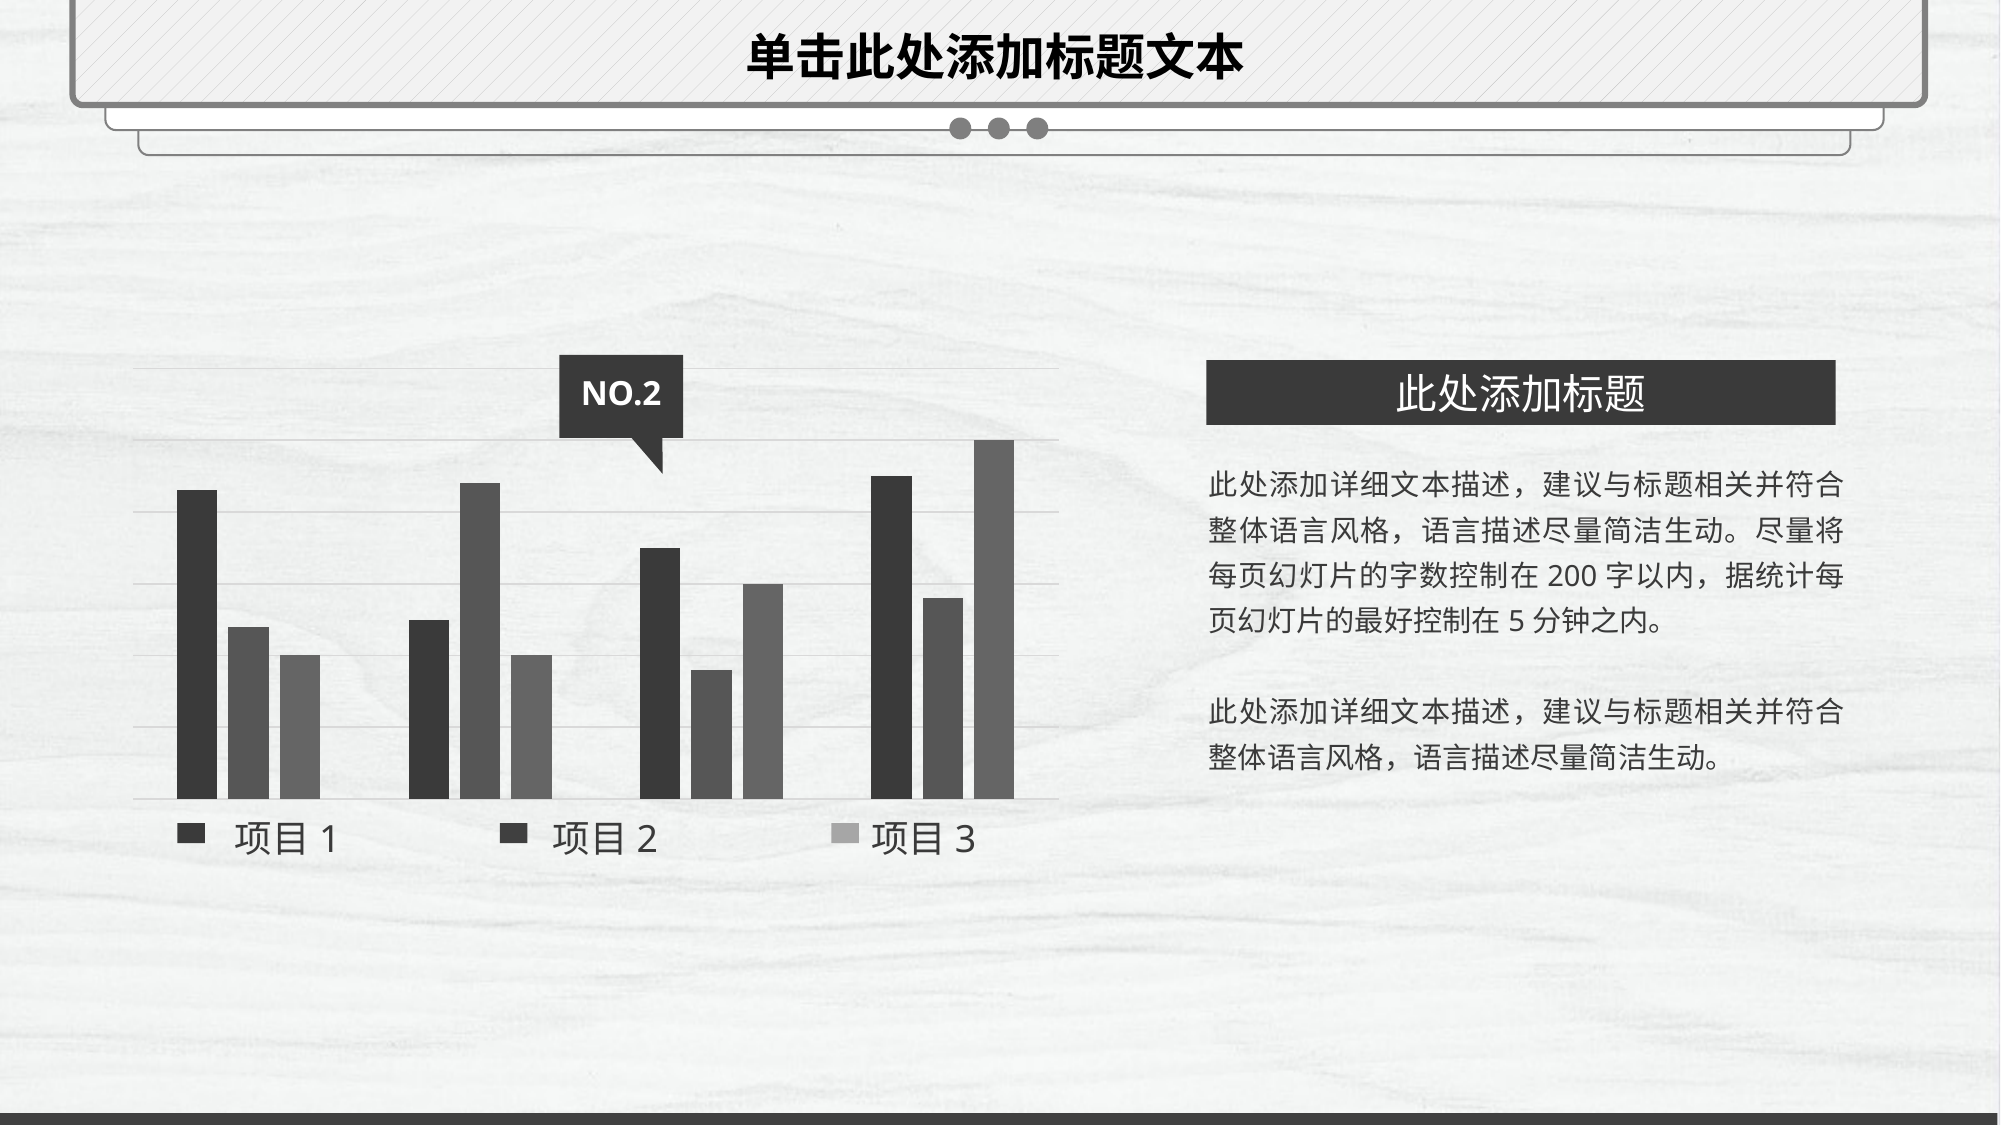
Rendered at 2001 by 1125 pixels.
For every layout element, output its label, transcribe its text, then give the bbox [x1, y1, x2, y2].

text_box 项目2 [537, 808, 673, 868]
text_box 此处添加标题 [1206, 360, 1836, 425]
text_box [176, 822, 206, 844]
chart [113, 359, 1078, 808]
text_box 此处添加详细文本描述，建议与标题相关并符合整体语言风格，语言描述尽量简洁生动。尽量将每页幻灯片的字数控制在200字以内，据统计每页幻灯片的最好控制在5分钟之内。 此处添加详细文本描述，建议与标题相关并符合整体语言风格，语言描述尽量简洁生动。 [1194, 448, 1860, 782]
text_box 项目3 [856, 808, 992, 868]
text_box [499, 822, 528, 844]
text_box [558, 353, 685, 359]
text_box 单击此处添加标题文本 [638, 18, 1353, 93]
picture [140, 132, 1849, 154]
text_box [830, 822, 856, 844]
picture [0, 0, 2001, 1125]
text_box 项目1 [220, 808, 356, 868]
